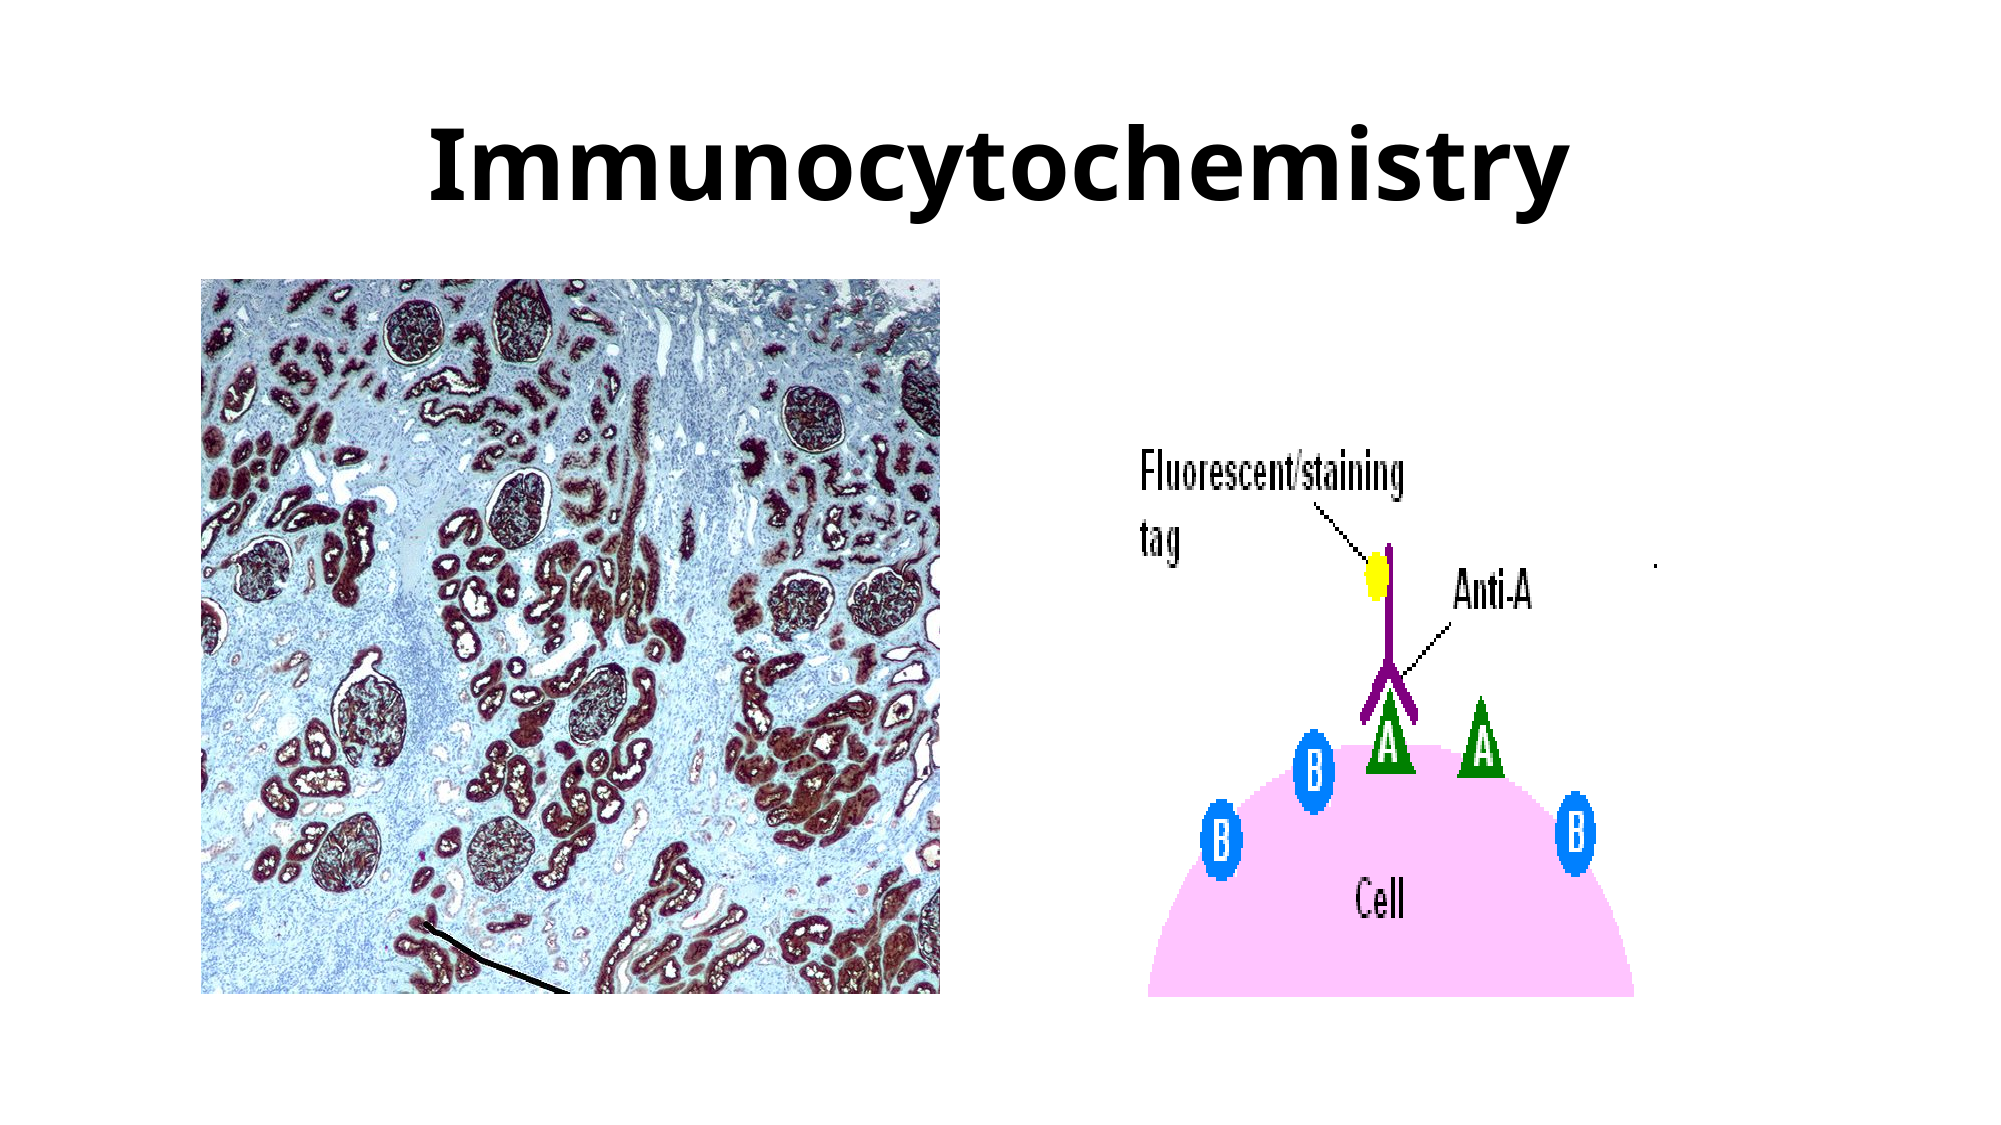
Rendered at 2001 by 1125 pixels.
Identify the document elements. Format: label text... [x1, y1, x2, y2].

picture [1028, 272, 1792, 997]
title Immunocytochemistry [137, 59, 1863, 278]
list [201, 279, 940, 994]
